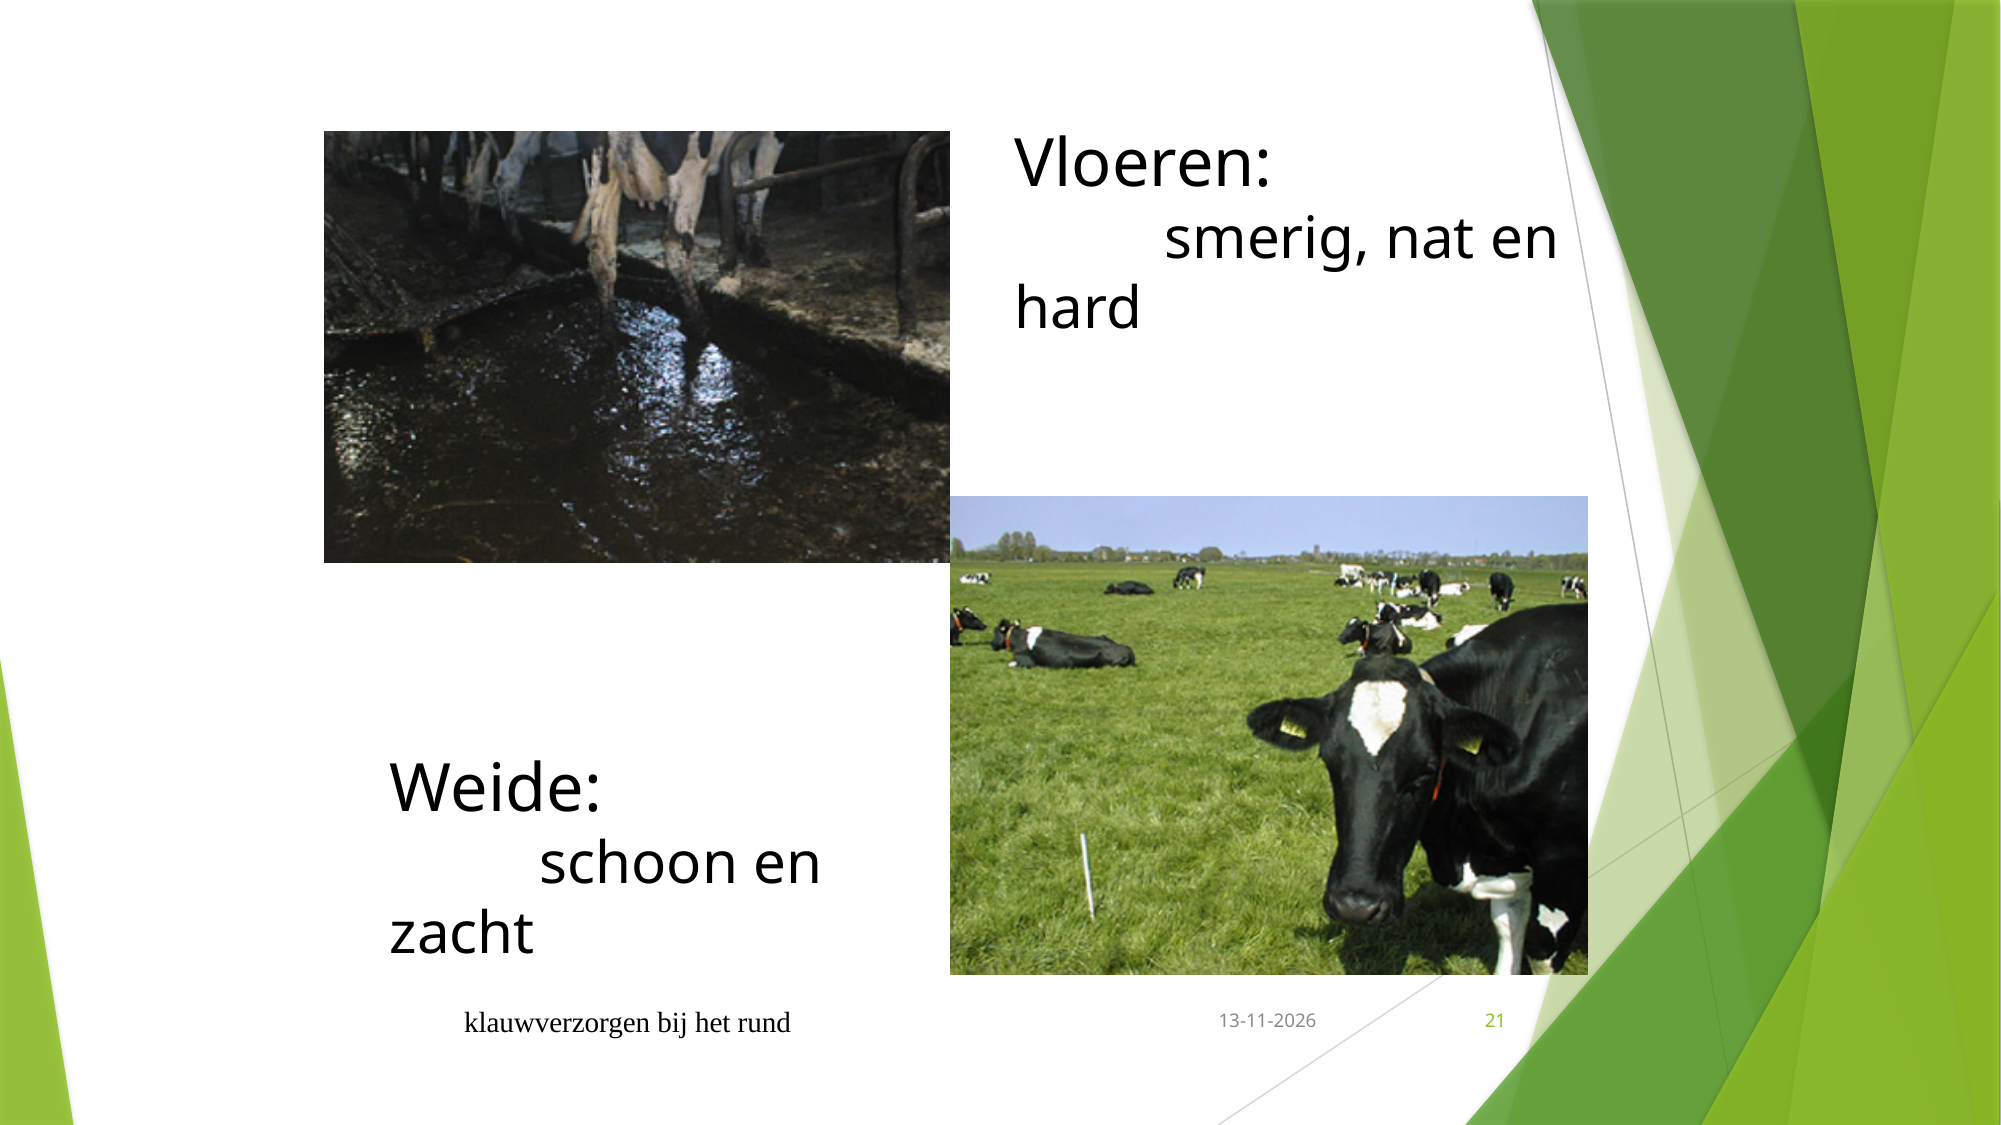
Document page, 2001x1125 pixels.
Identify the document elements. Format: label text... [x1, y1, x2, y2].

footer klauwverzorgen bij het rund [111, 991, 1145, 1051]
slide_number 21 [1409, 991, 1522, 1051]
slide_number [1181, 991, 1332, 1051]
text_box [374, 496, 1588, 976]
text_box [324, 111, 1688, 563]
